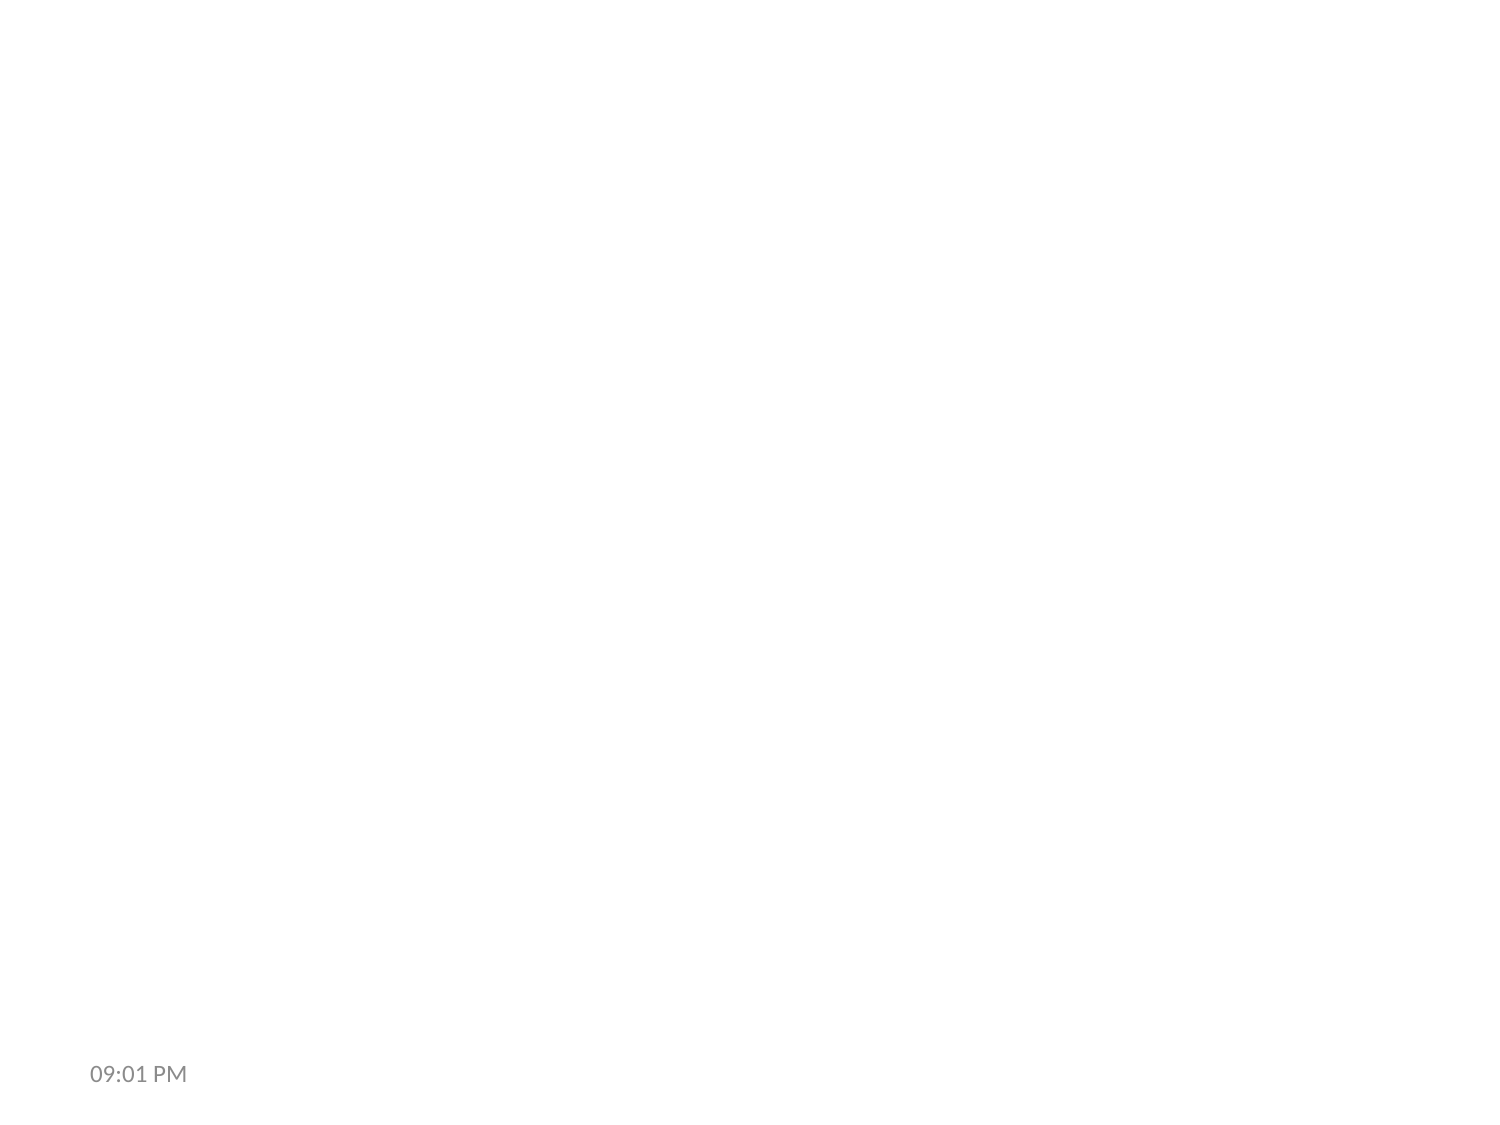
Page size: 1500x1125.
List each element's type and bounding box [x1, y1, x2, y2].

slide_number [75, 1042, 425, 1103]
